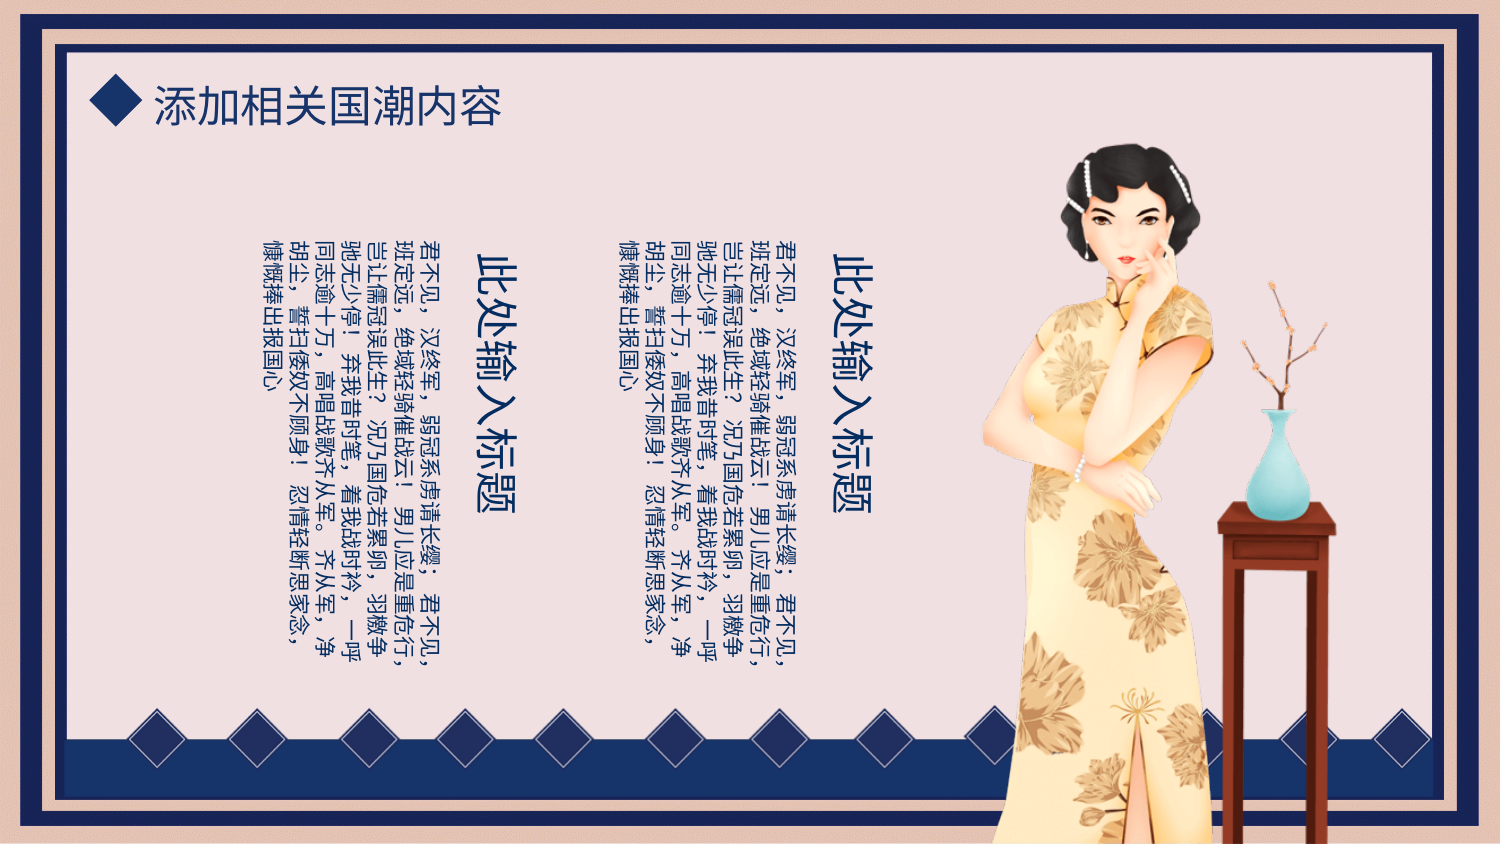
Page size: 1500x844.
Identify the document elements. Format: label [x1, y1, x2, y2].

picture [0, 0, 1500, 844]
text_box [262, 208, 906, 678]
